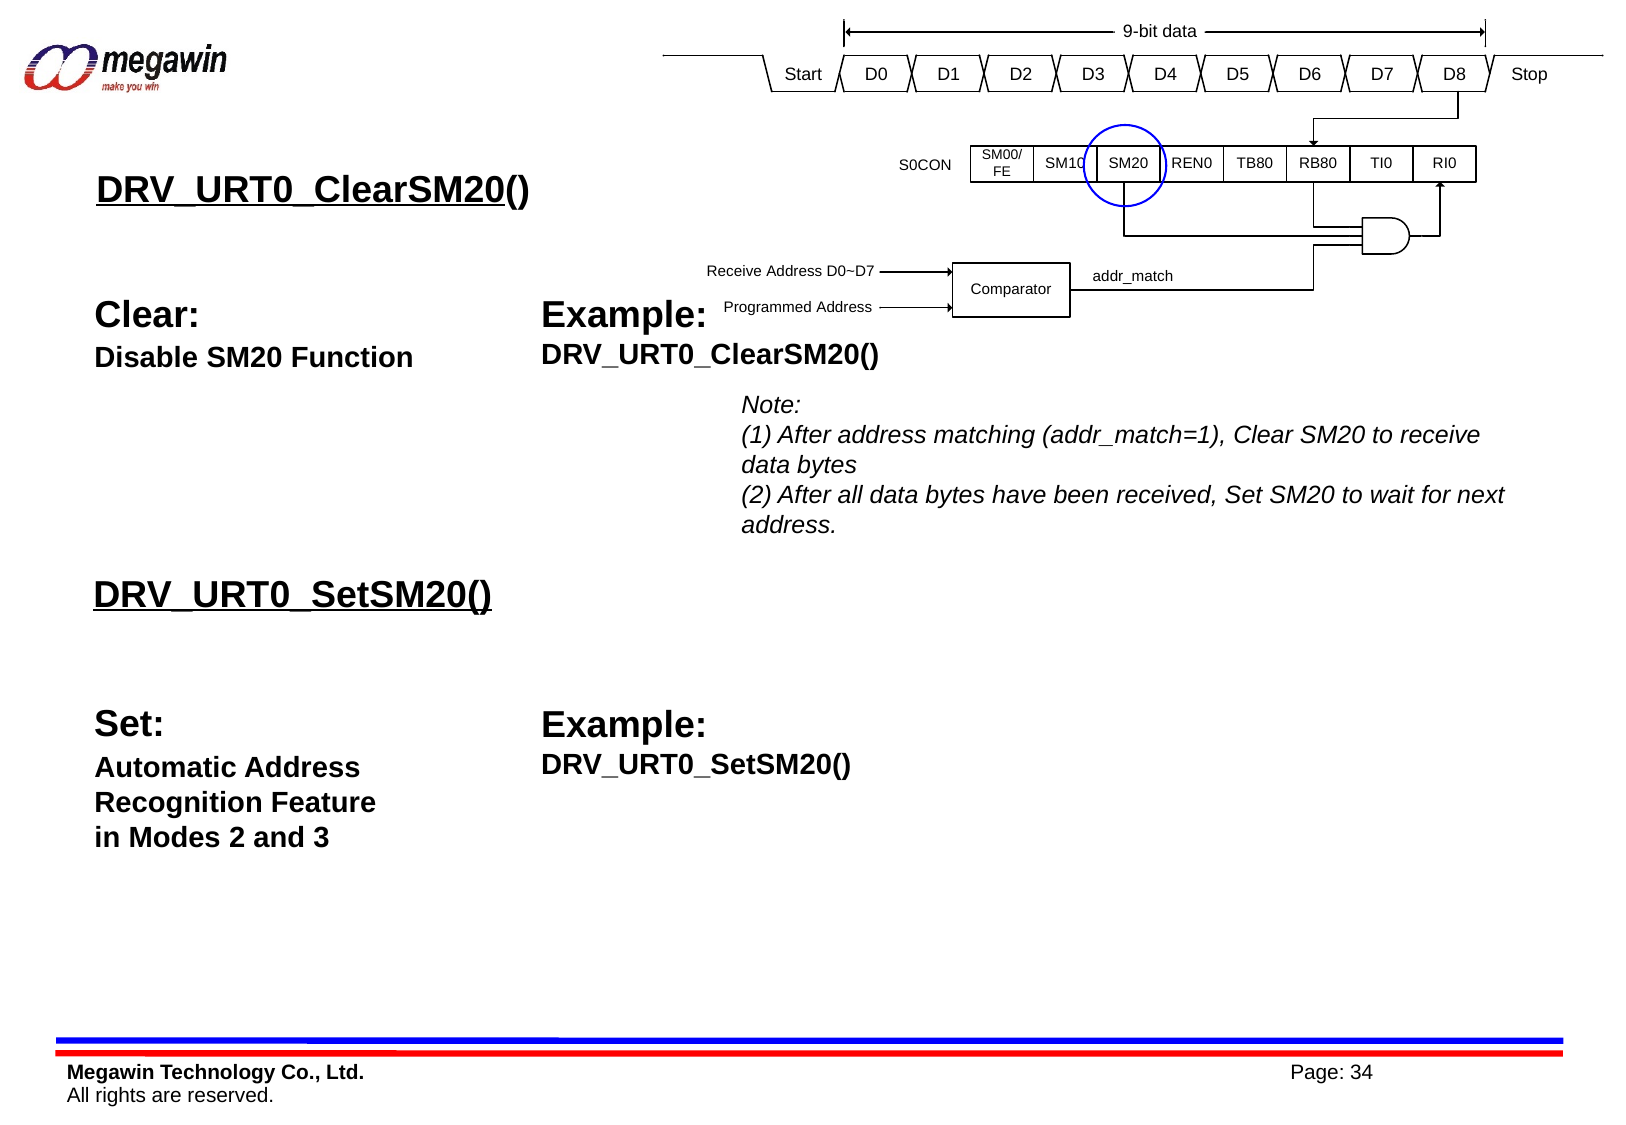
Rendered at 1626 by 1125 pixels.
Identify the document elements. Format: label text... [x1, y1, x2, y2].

picture [19, 37, 231, 97]
picture [661, 17, 1605, 320]
text_box DRV_URT0_ClearSM20() [81, 157, 546, 217]
text_box Example: DRV_URT0_ClearSM20() [526, 282, 1394, 413]
text_box DRV_URT0_SetSM20() [78, 562, 524, 623]
text_box Note: (1) After address matching (addr_match=1), Clear SM20 to receive data bytes (2) After all data bytes have been received, Set SM20 to wait for next address. [726, 381, 1540, 546]
text_box Set: [79, 692, 180, 740]
text_box Clear: [79, 282, 216, 330]
text_box Disable SM20 Function [79, 330, 430, 381]
text_box Automatic Address Recognition Feature in Modes 2 and 3 [79, 740, 400, 861]
text_box Example: DRV_URT0_SetSM20() [526, 692, 1605, 788]
